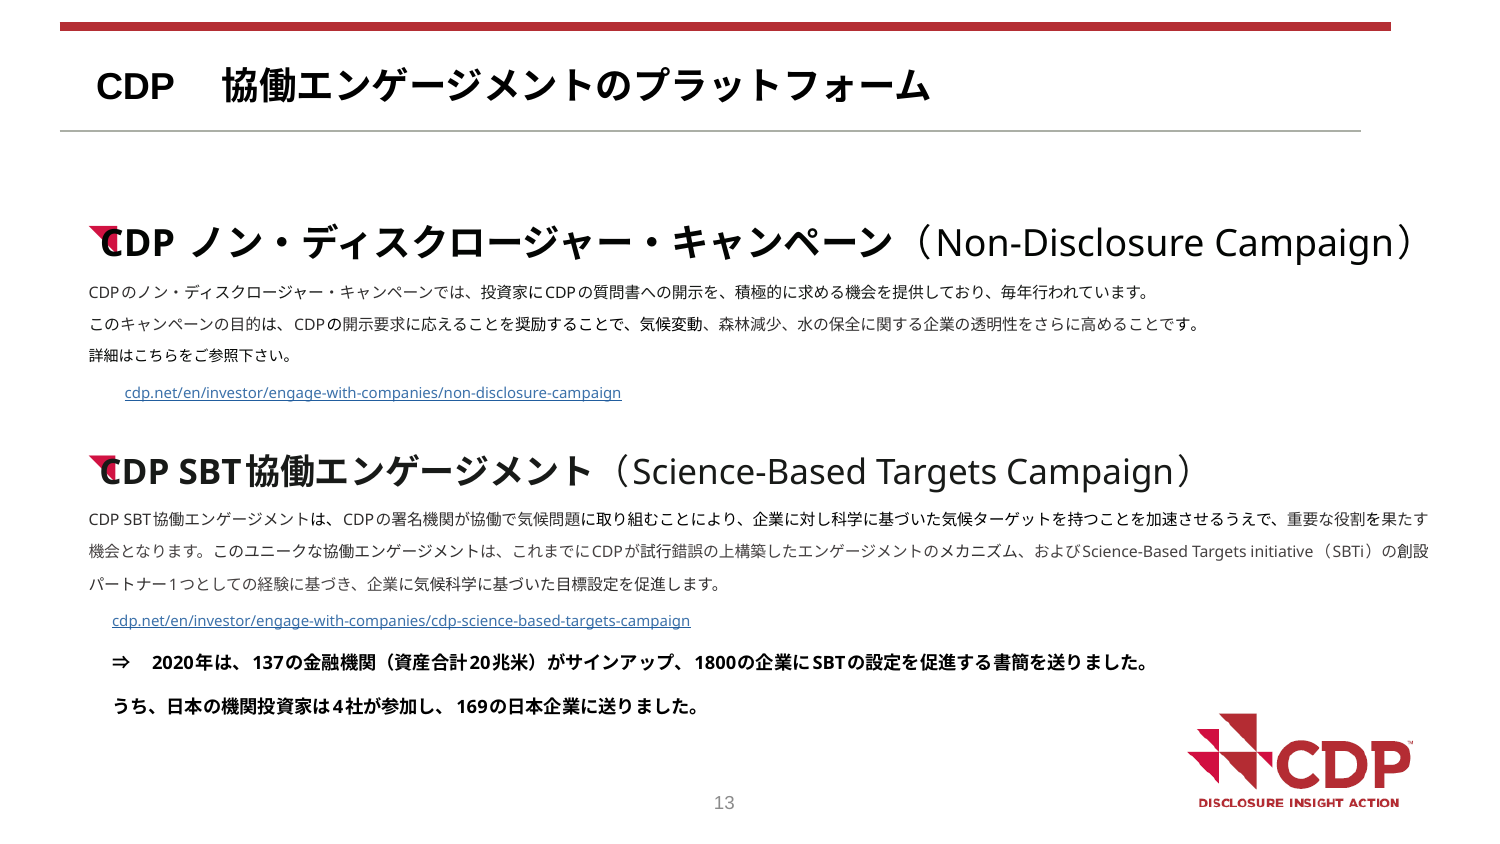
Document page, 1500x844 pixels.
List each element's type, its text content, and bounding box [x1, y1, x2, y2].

picture [1183, 705, 1425, 824]
slide_number 13 [632, 779, 750, 824]
list CDP ノン・ディスクロージャー・キャンペーン（Non-Disclosure Campaign） CDPのノン・ディスクロージャー・キャンペーンでは、投資家にCDPの質問書への開示を、積極的に求める機会を提供しており、毎年行われています。 このキャンペーンの目的は、CDPの開示要求に応えることを奨励することで、気候変動、森林減少、水の保全に関する企業の透明性をさらに高めることです。 詳細はこちらをご参照下さい。 cdp.net/en/investor/engage-with-companies/non-disclosure-campaign CDP SBT協働エンゲージメント（Science-Based Targets Campaign） CDP SBT協働エンゲージメントは、CDPの署名機関が協働で気候問題に取り組むことにより、企業に対し科学に基づいた気候ターゲットを持つことを加速させるうえで、重要な役割を果たす機会となります。このユニークな協働エンゲージメントは、これまでにCDPが試行錯誤の上構築したエンゲージメントのメカニズム、およびScience-Based Targets initiative（SBTi）の創設パートナー1つとしての経験に基づき、企業に気候科学に基づいた目標設定を促進します。 cdp.net/en/investor/engage-with-companies/cdp-science-based-targets-campaign ⇒ 2020年は、137の金融機関（資産合計20兆米）がサインアップ、1800の企業にSBTの設定を促進する書簡を送りました。 うち、日本の機関投資家は4社が参加し、169の日本企業に送りました。 [88, 174, 1459, 759]
text_box CDP 協働エンゲージメントのプラットフォーム [10, 54, 1106, 115]
